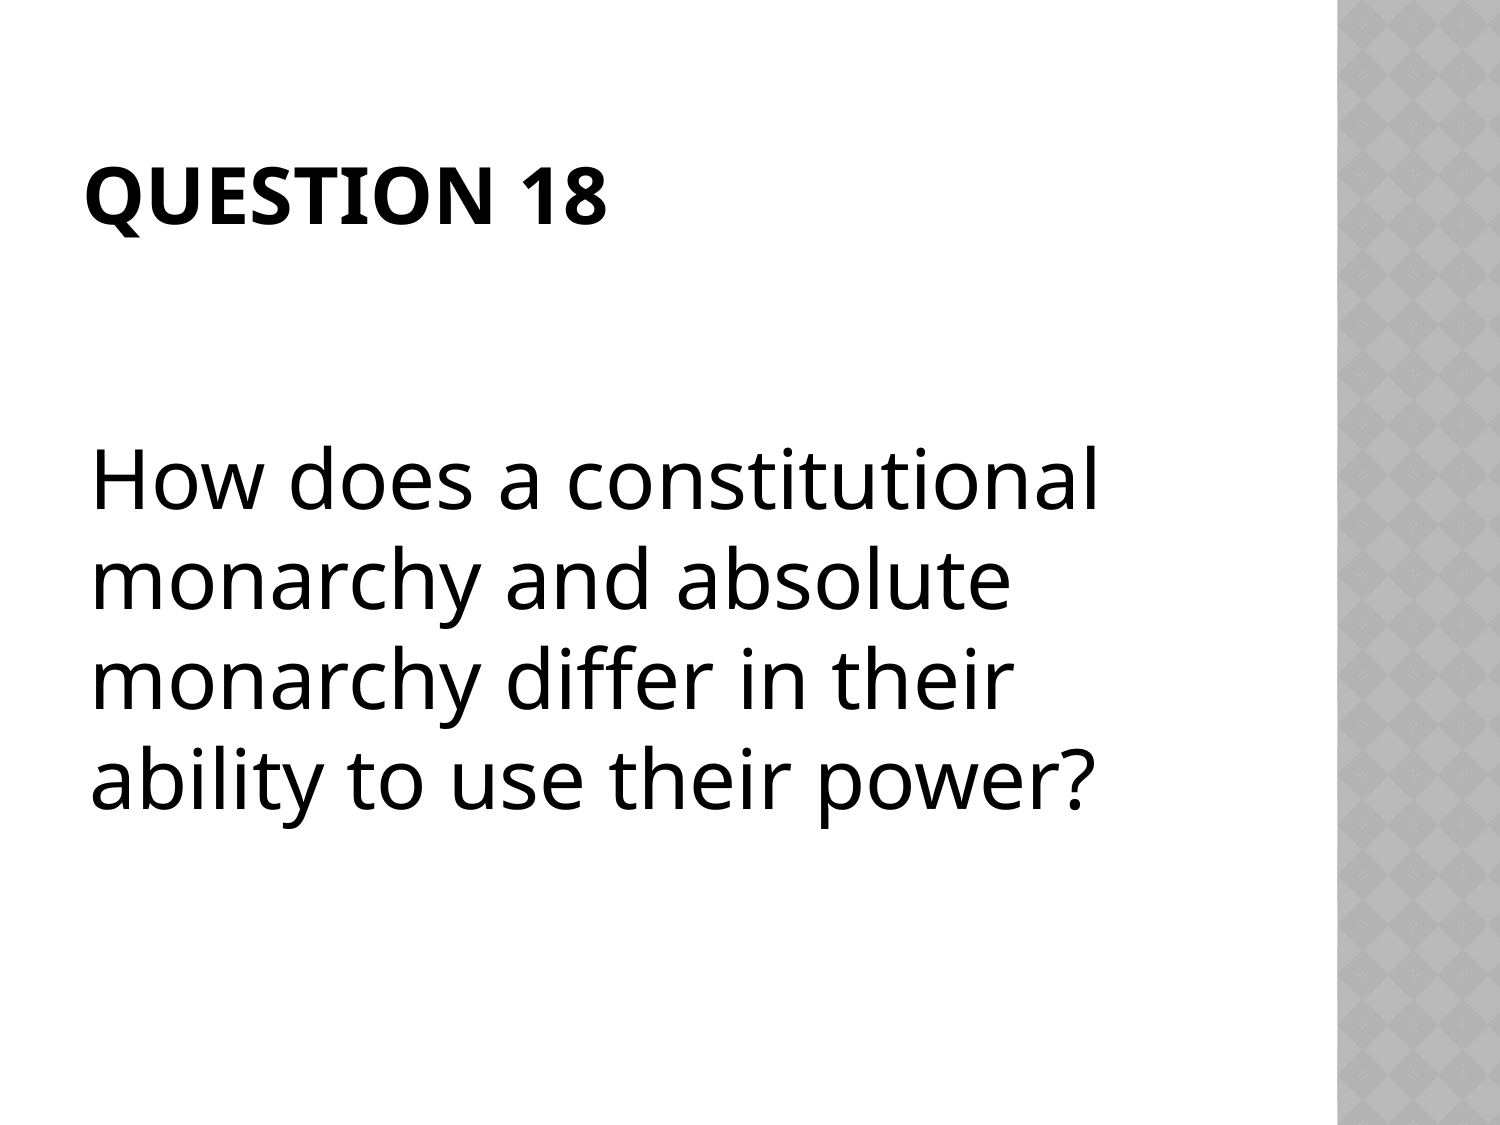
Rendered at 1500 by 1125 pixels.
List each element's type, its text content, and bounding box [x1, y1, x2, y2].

title Question 18 [75, 52, 1263, 240]
list How does a constitutional monarchy and absolute monarchy differ in their ability to use their power? [75, 264, 1263, 1059]
